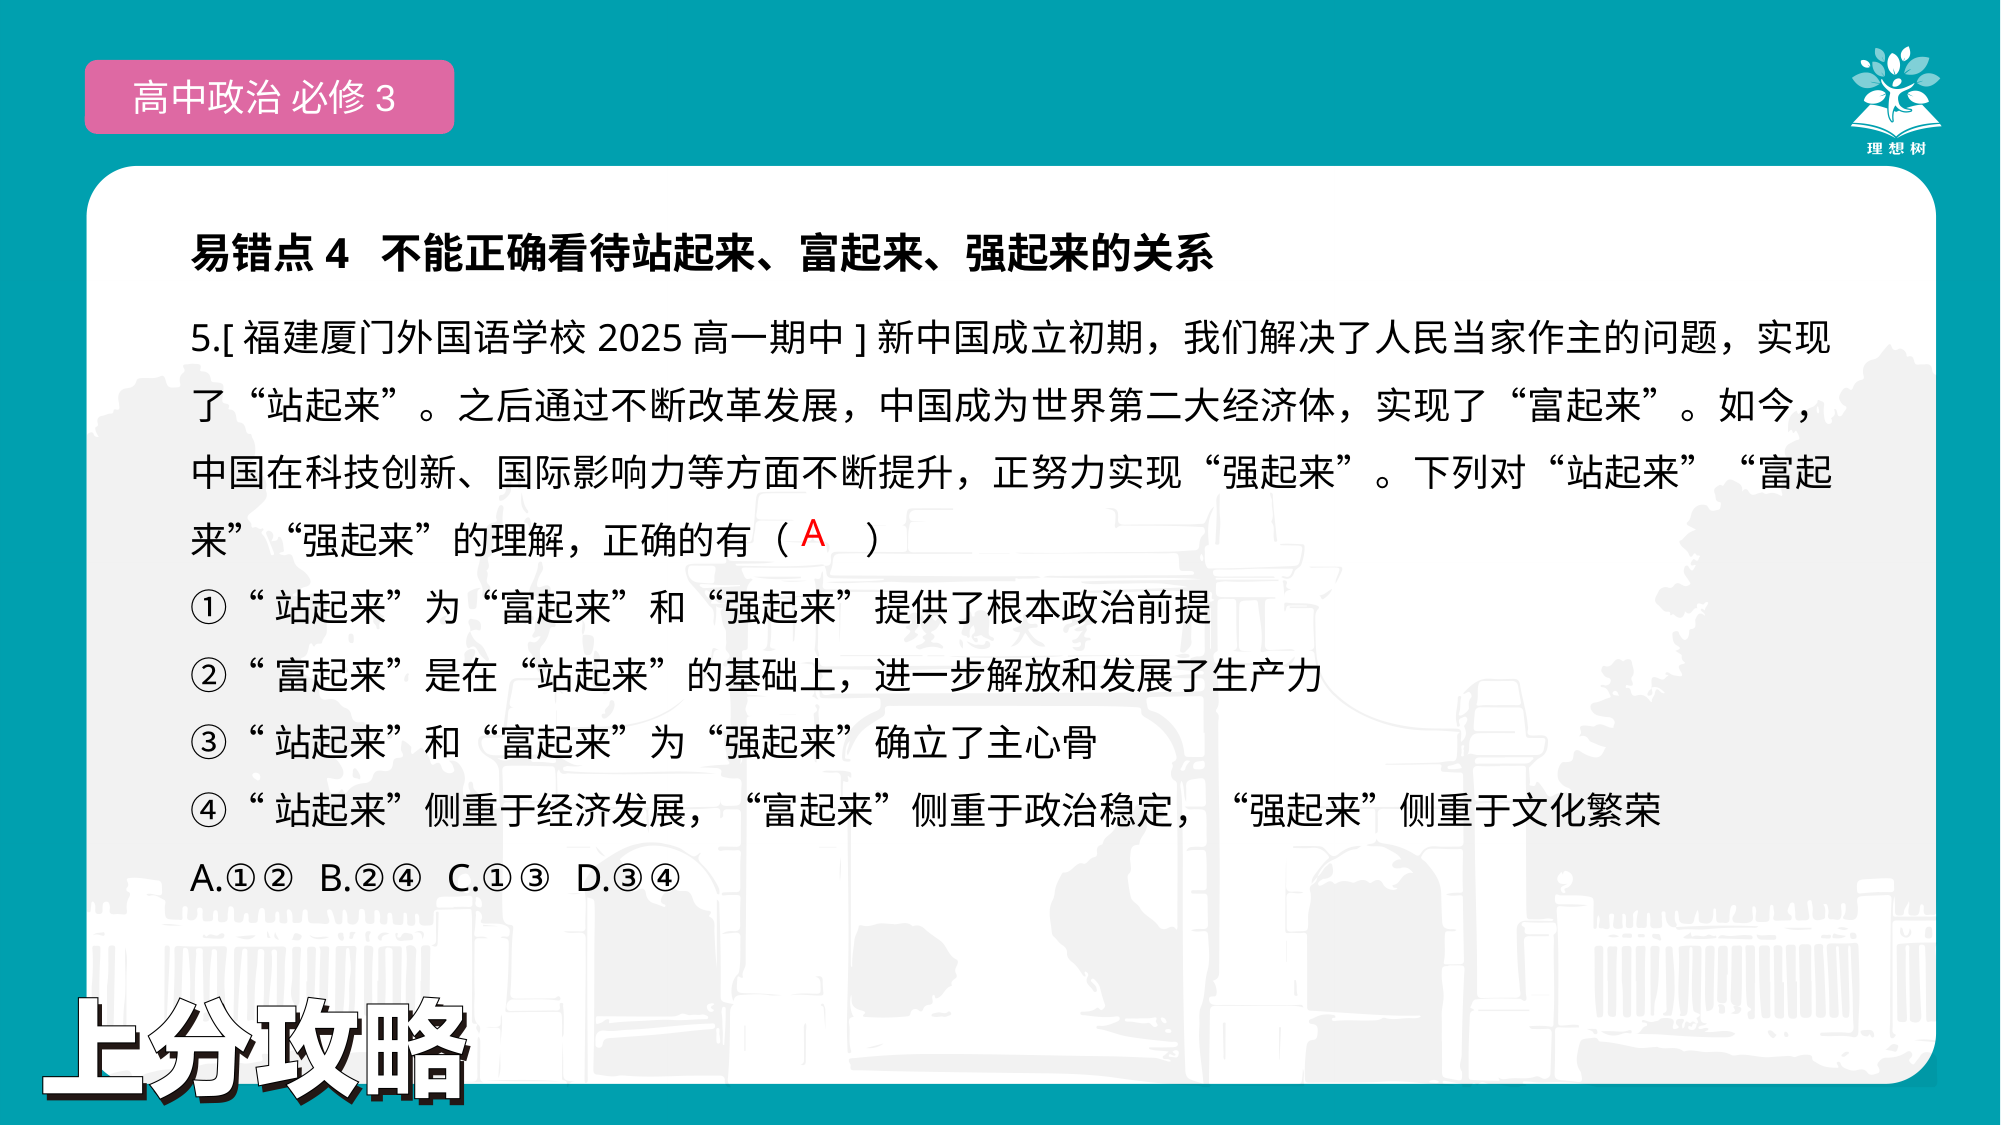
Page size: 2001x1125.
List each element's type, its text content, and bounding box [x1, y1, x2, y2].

text_box 5.[福建厦门外国语学校2025高一期中]新中国成立初期，我们解决了人民当家作主的问题，实现了“站起来”。之后通过不断改革发展，中国成为世界第二大经济体，实现了“富起来”。如今，中国在科技创新、国际影响力等方面不断提升，正努力实现“强起来”。下列对“站起来”“富起来”“强起来”的理解，正确的有（ ） ①“站起来”为“富起来”和“强起来”提供了根本政治前提 ②“富起来”是在“站起来”的基础上，进一步解放和发展了生产力 ③“站起来”和“富起来”为“强起来”确立了主心骨 ④“站起来”侧重于经济发展，“富起来”侧重于政治稳定，“强起来”侧重于文化繁荣 A.①② B.②④ C.①③ D.③④ [175, 284, 1848, 907]
text_box 易错点4 不能正确看待站起来、富起来、强起来的关系 [175, 219, 1423, 284]
text_box 高中政治 必修3 [83, 58, 456, 135]
picture [0, 0, 2001, 1125]
text_box A [776, 479, 889, 562]
